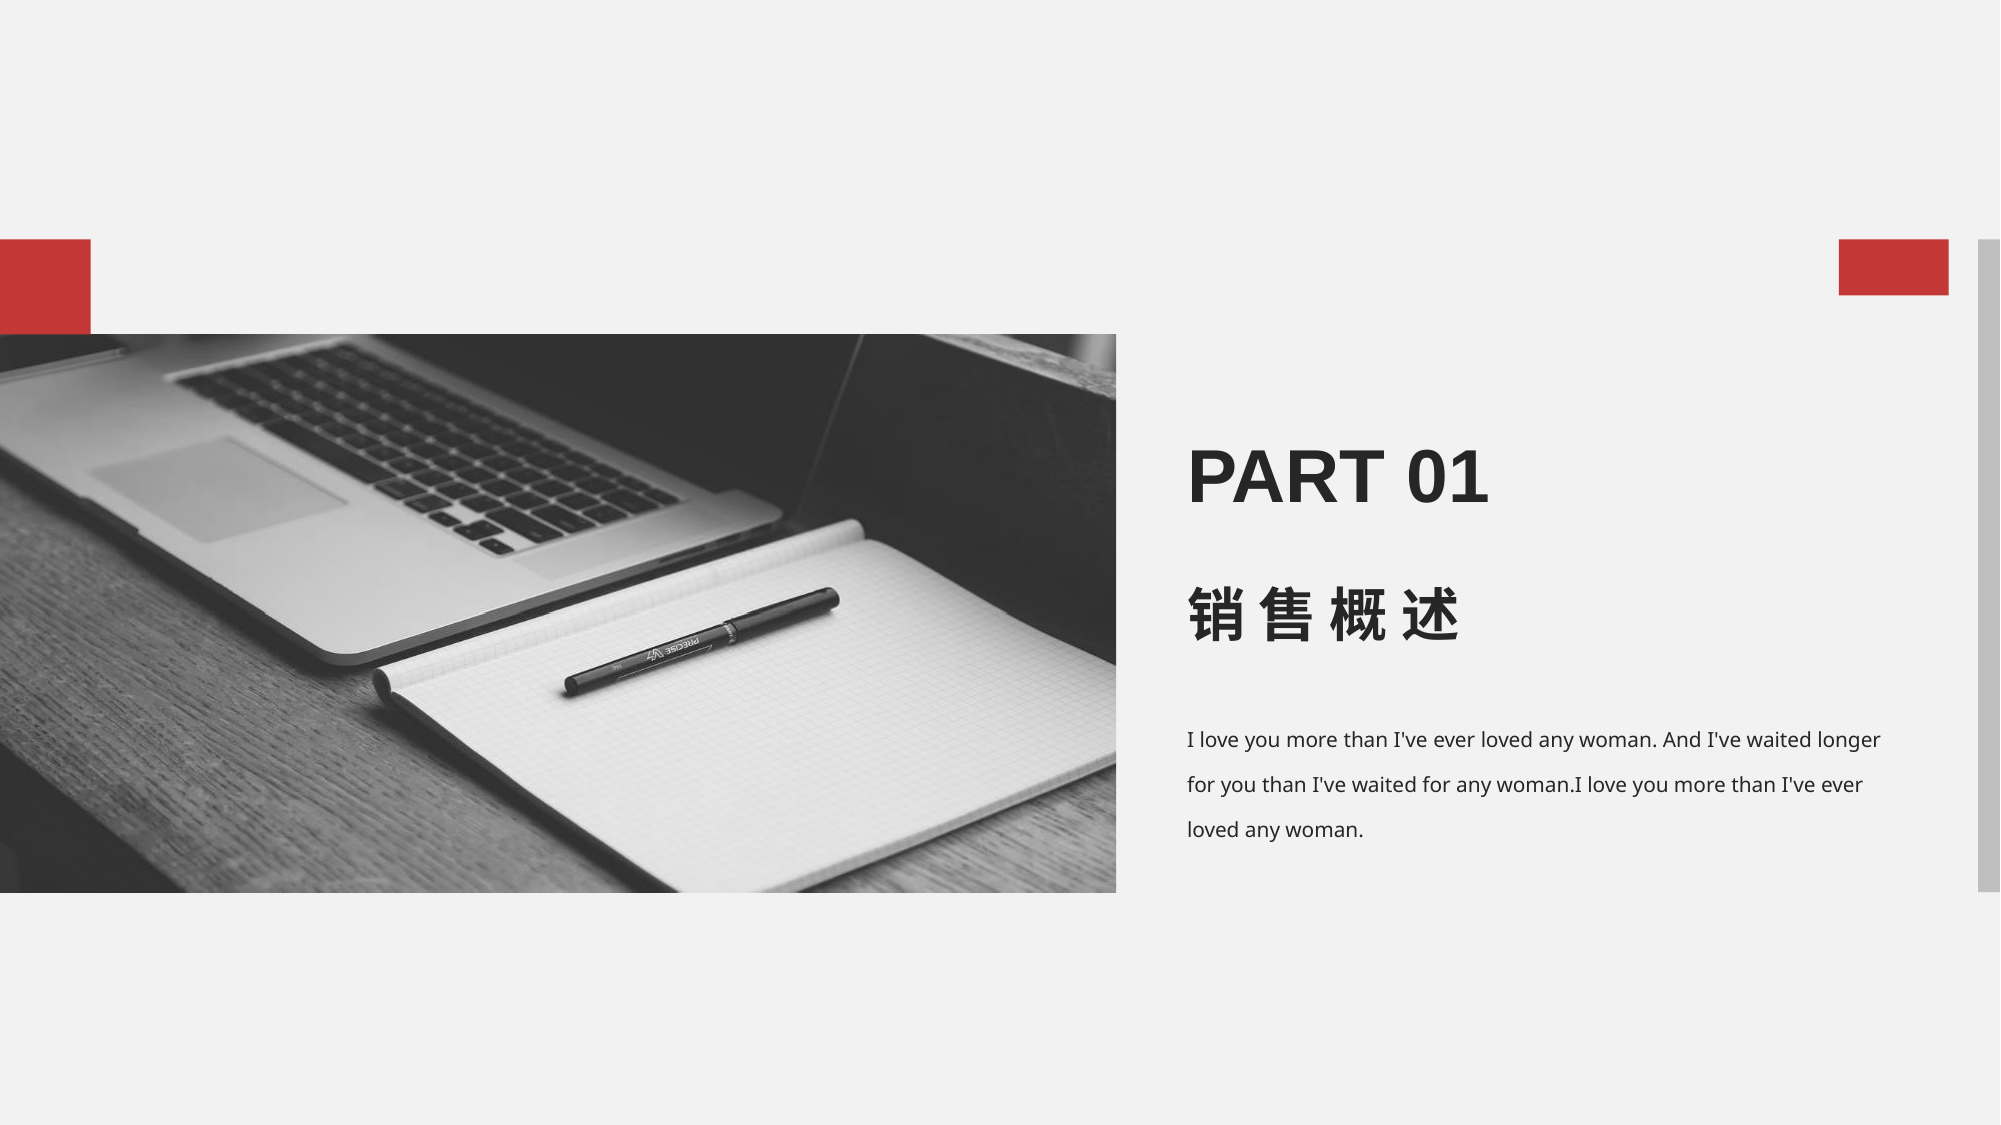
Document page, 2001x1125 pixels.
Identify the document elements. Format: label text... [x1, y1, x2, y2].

text_box [0, 333, 1117, 893]
text_box I love you more than I've ever loved any woman. And I've waited longer for you than I've waited for any woman.I love you more than I've ever loved any woman. [1172, 699, 1922, 849]
text_box [1838, 238, 1950, 296]
text_box [0, 238, 92, 335]
text_box 销 售 概 述 [1172, 570, 1771, 656]
text_box PART 01 [1172, 420, 1592, 526]
text_box [1977, 238, 2000, 893]
